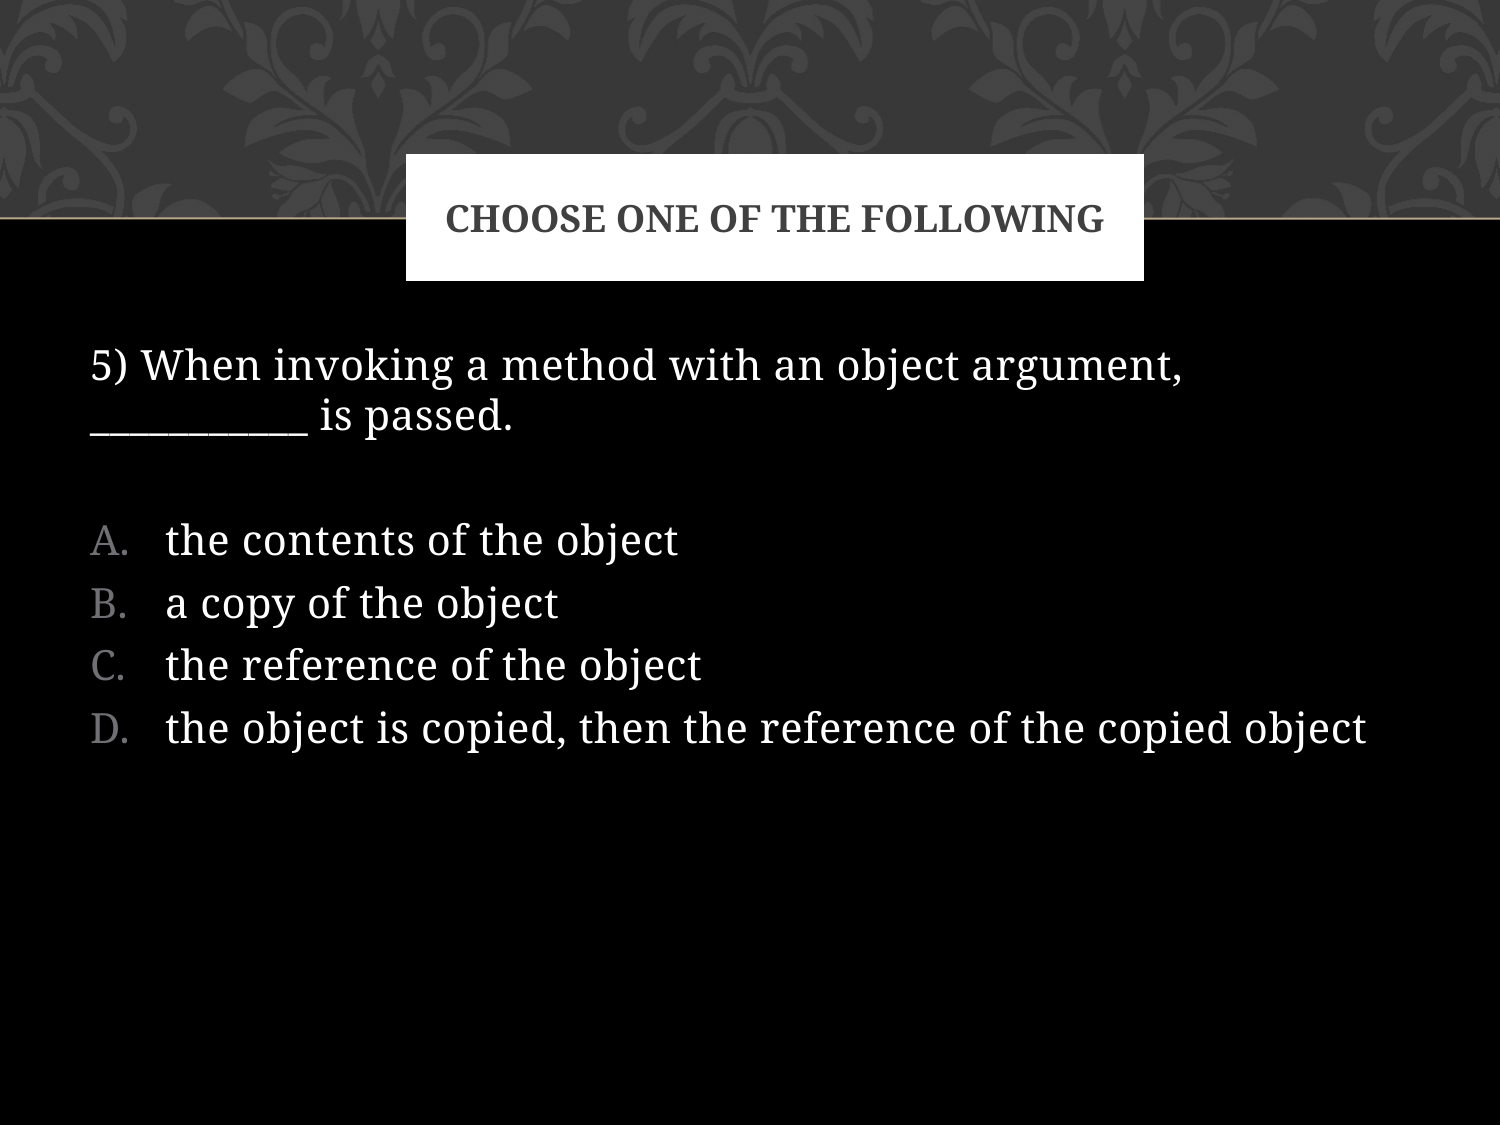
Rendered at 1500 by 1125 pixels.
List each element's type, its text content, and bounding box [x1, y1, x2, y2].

title Choose one of the following [406, 154, 1144, 281]
list 5) When invoking a method with an object argument, ___________ is passed. the contents of the object a copy of the object the reference of the object the object is copied, then the reference of the copied object [75, 331, 1425, 1000]
